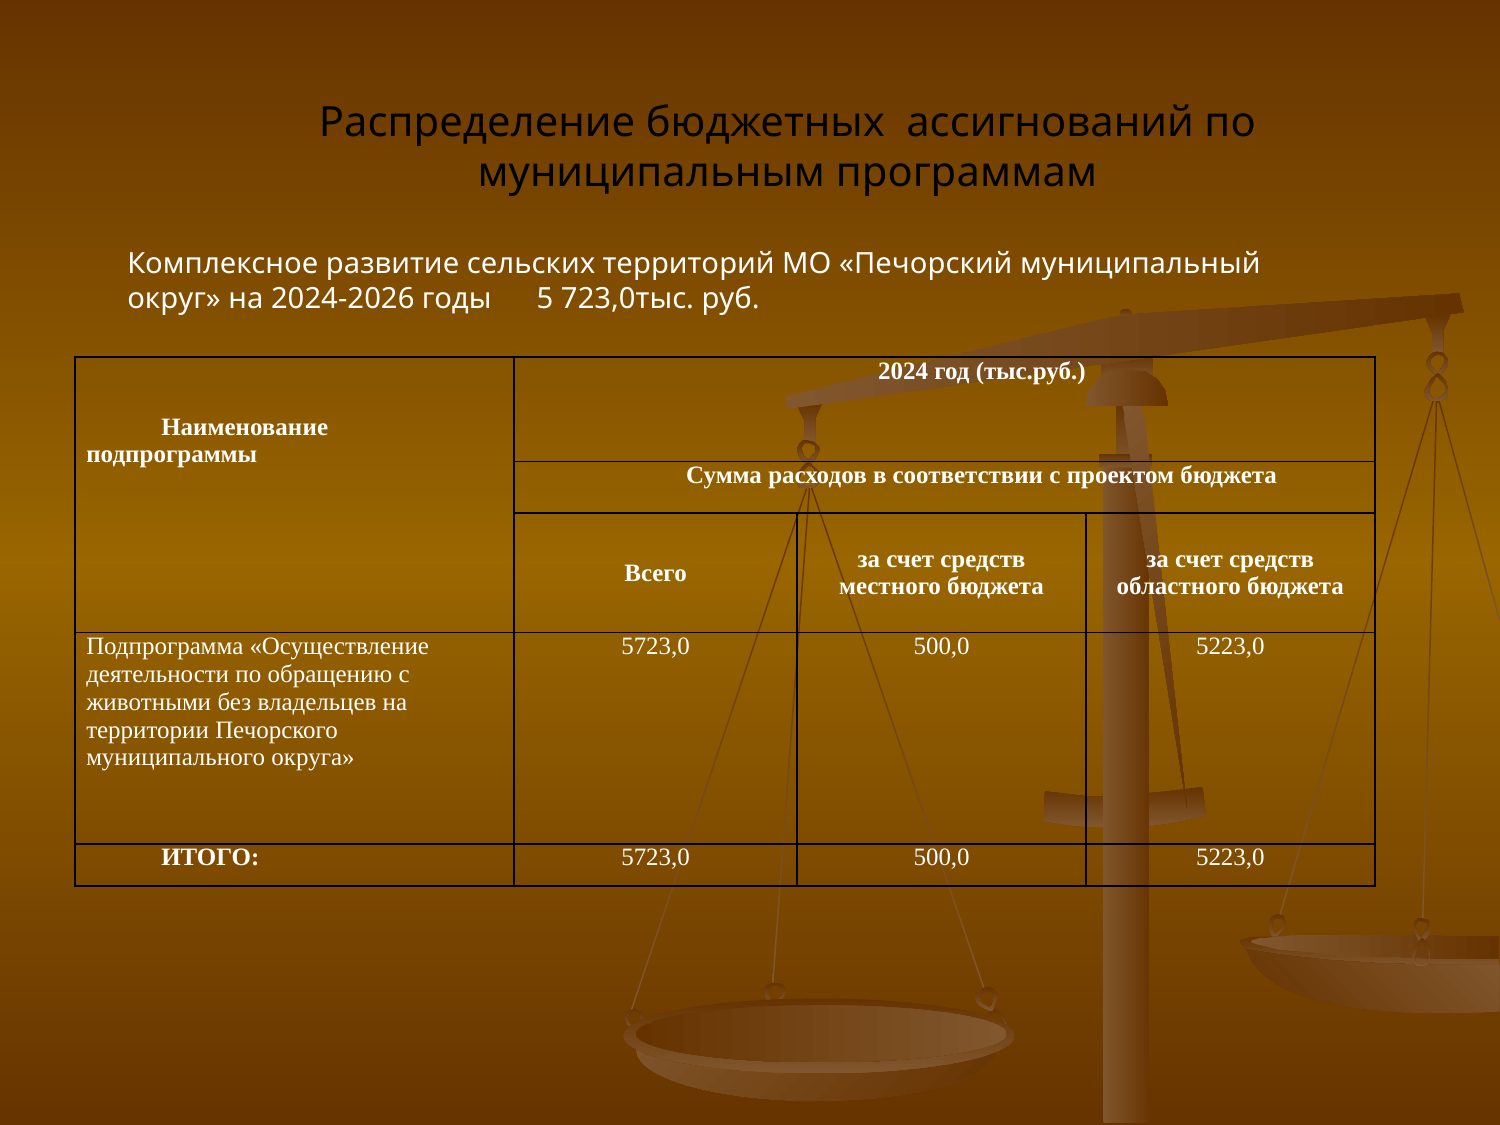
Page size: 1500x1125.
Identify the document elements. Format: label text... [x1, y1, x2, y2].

table_header 2024 год (тыс.руб.) [515, 358, 1374, 461]
table_header Наименование подпрограммы [76, 358, 513, 632]
table_cell Подпрограмма «Осуществление деятельности по обращению с животными без владельцев на территории Печорского муниципального округа» [76, 633, 513, 843]
table_cell 500,0 [798, 845, 1085, 885]
table_cell Сумма расходов в соответствии с проектом бюджета [515, 462, 1374, 512]
table_cell за счет средств областного бюджета [1087, 514, 1374, 632]
text_box Комплексное развитие сельских территорий МО «Печорский муниципальный округ» на 2024-2026 годы 5 723,0тыс. руб. [112, 237, 1300, 323]
table_cell 5723,0 [515, 845, 796, 885]
table_cell 5223,0 [1087, 633, 1374, 843]
table_cell 5723,0 [515, 633, 796, 843]
table_cell Всего [515, 514, 796, 632]
text_box Распределение бюджетных ассигнований по муниципальным программам [174, 87, 1400, 203]
table_cell 5223,0 [1087, 845, 1374, 885]
table_cell ИТОГО: [76, 845, 513, 885]
table_cell за счет средств местного бюджета [798, 514, 1085, 632]
table_cell 500,0 [798, 633, 1085, 843]
